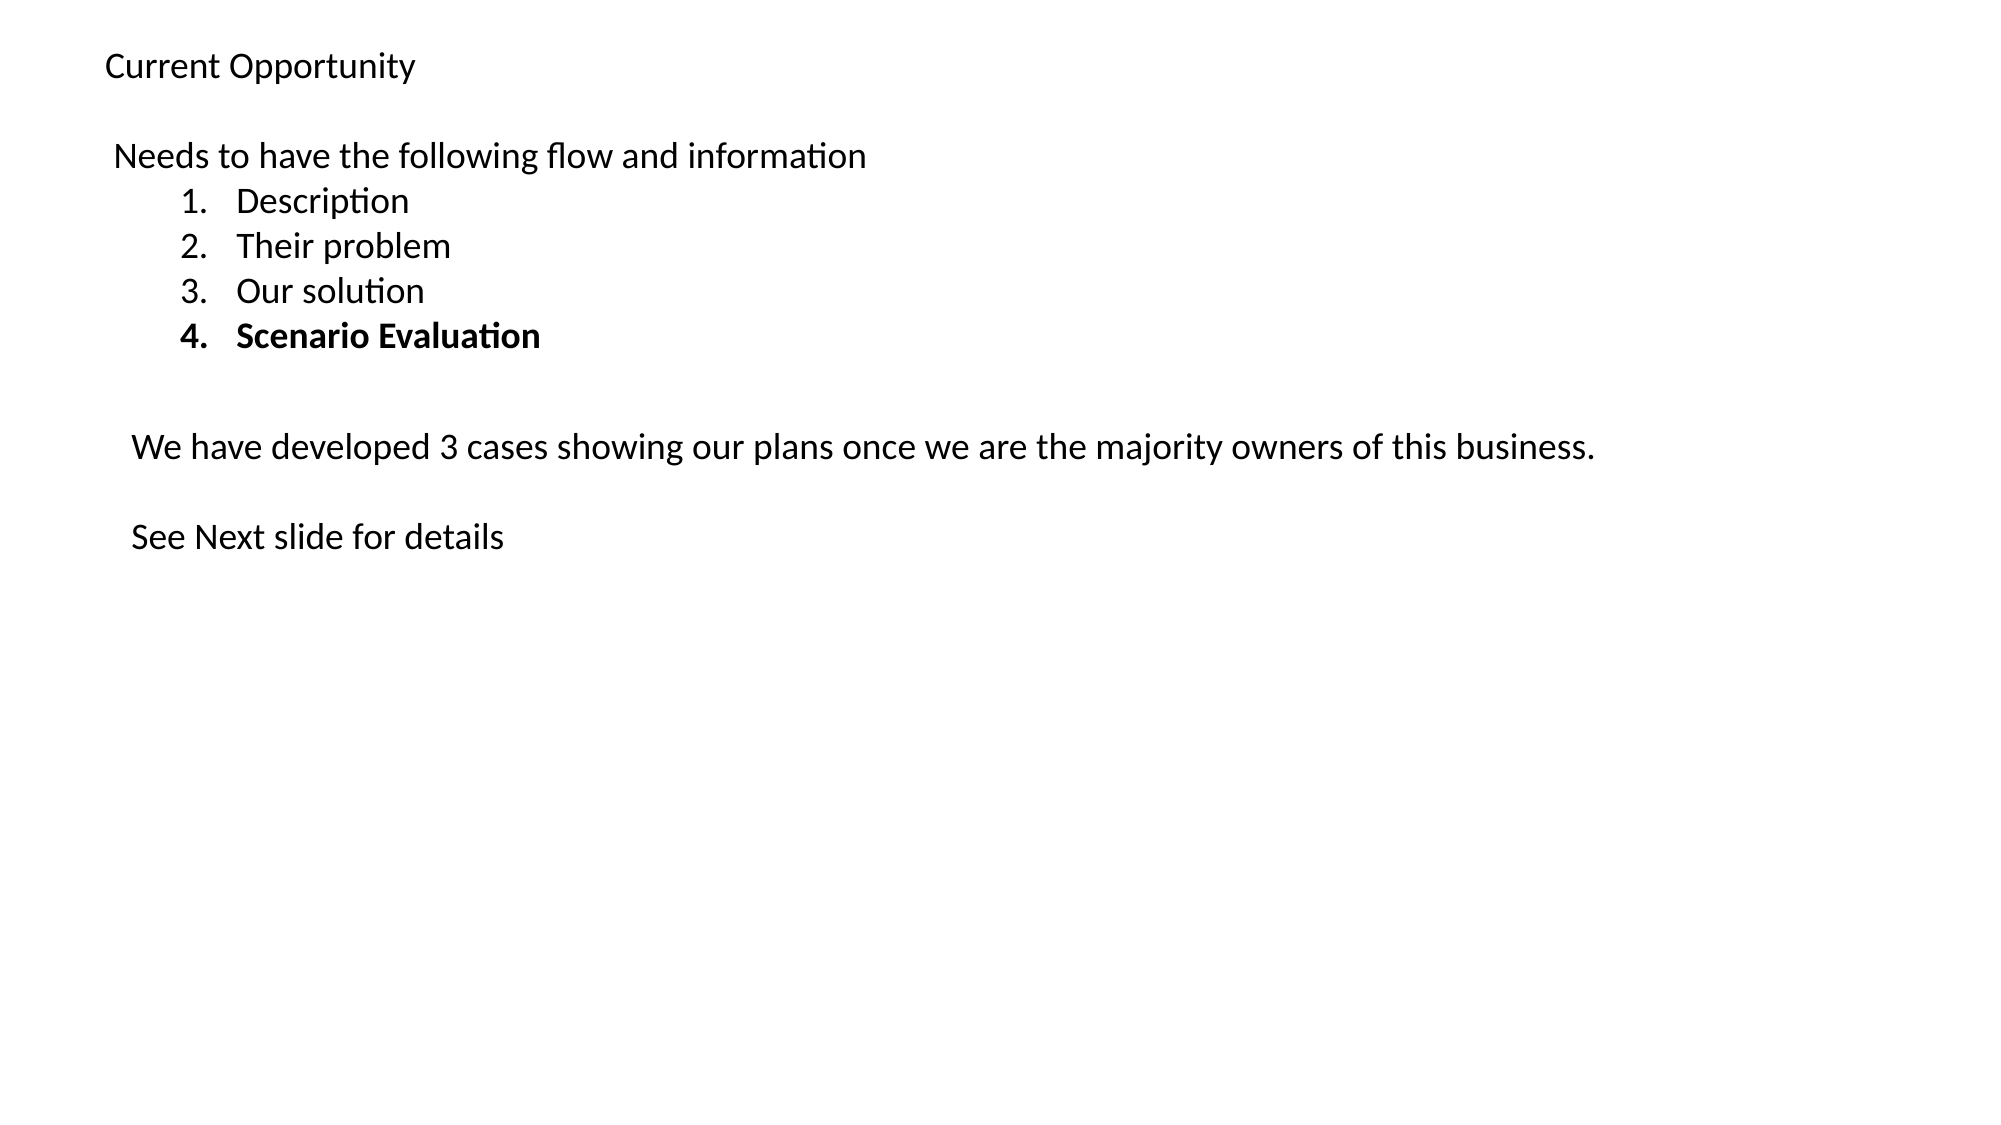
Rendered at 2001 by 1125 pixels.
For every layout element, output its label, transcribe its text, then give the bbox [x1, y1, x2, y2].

text_box Current Opportunity Needs to have the following flow and information Description Their problem Our solution Scenario Evaluation [90, 33, 1672, 364]
text_box We have developed 3 cases showing our plans once we are the majority owners of this business. See Next slide for details [116, 414, 1955, 565]
